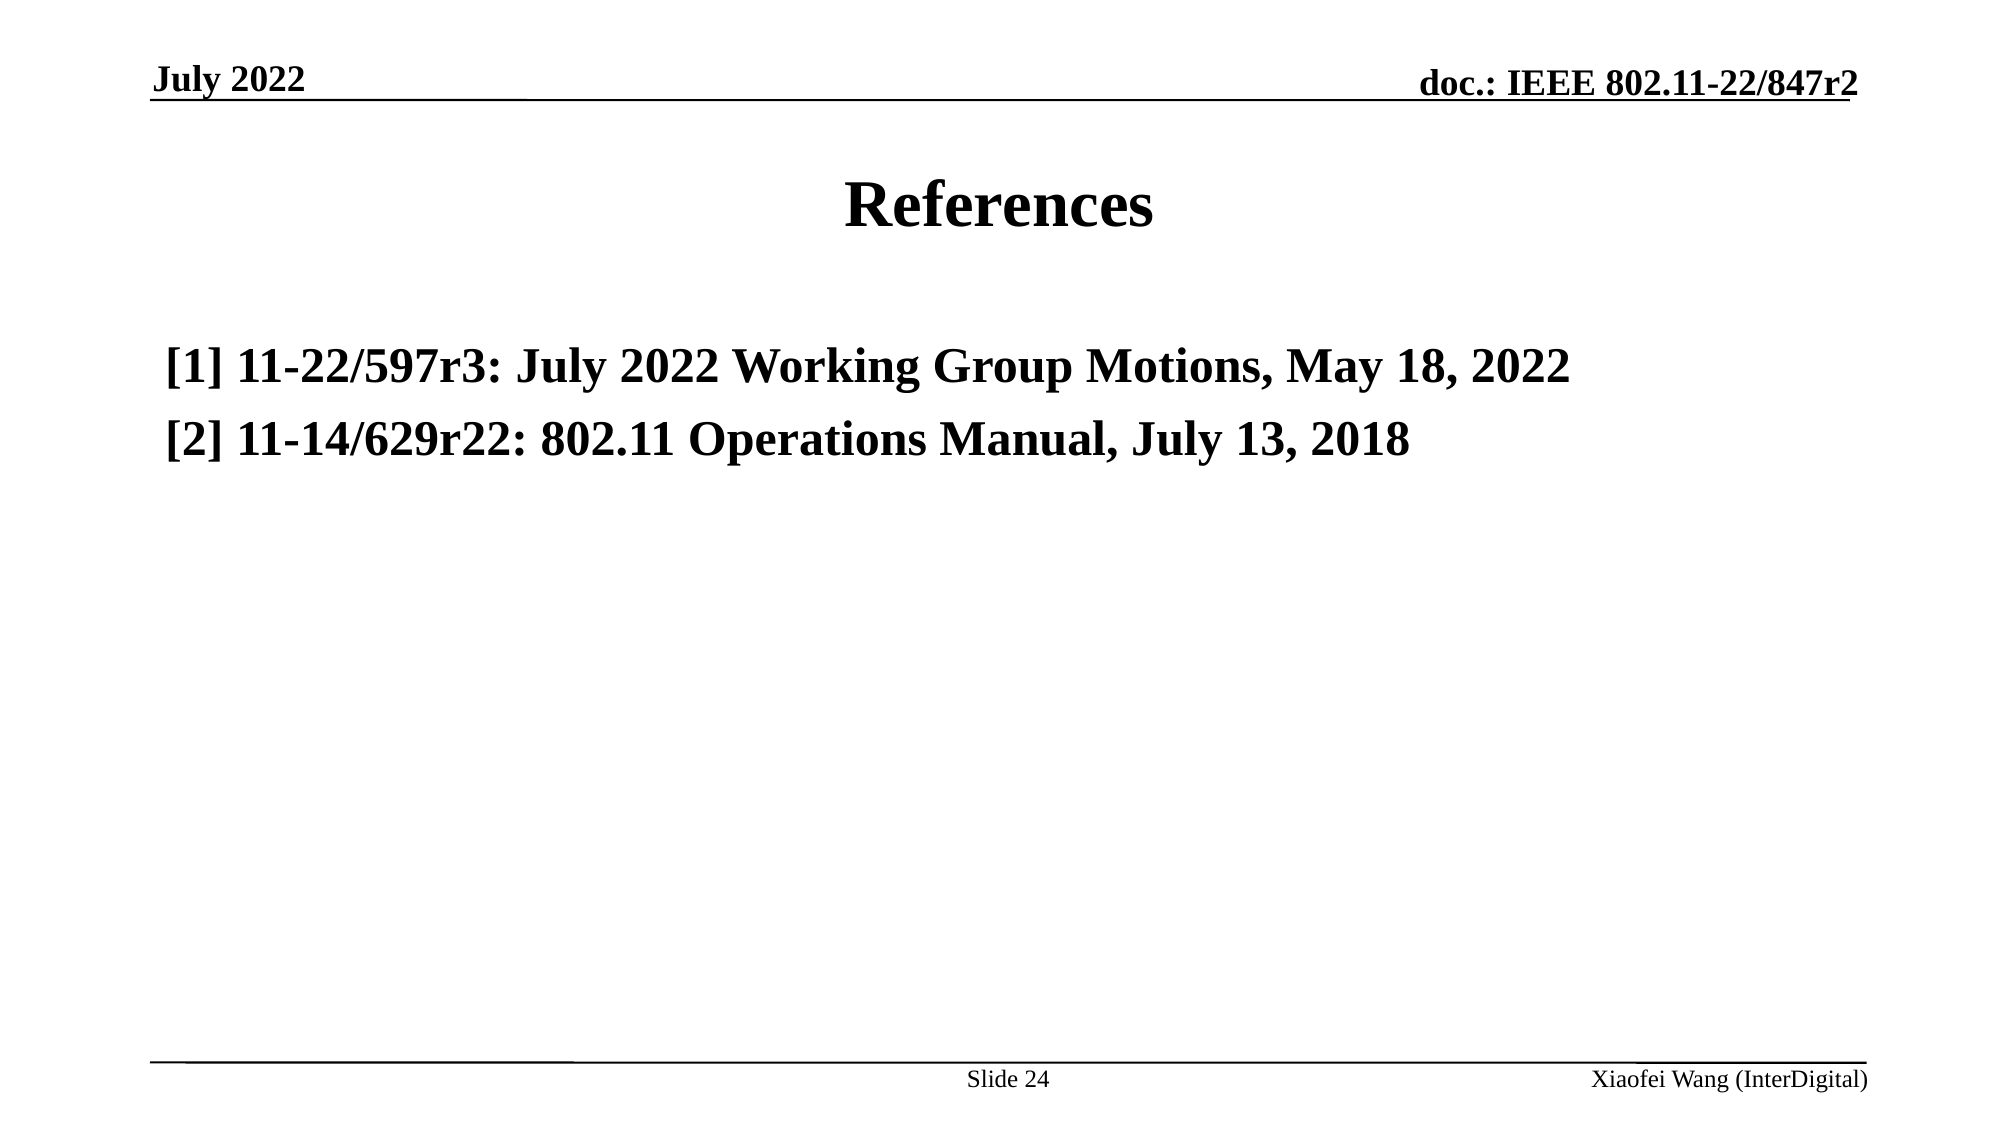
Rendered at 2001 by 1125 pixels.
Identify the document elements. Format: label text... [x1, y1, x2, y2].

slide_number Slide 24 [950, 1061, 1067, 1123]
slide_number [152, 54, 563, 100]
title References [149, 112, 1850, 288]
footer Xiaofei Wang (InterDigital) [1171, 1061, 1869, 1093]
list [1] 11-22/597r3: July 2022 Working Group Motions, May 18, 2022 [2] 11-14/629r22: 802.11 Operations Manual, July 13, 2018 [149, 324, 1850, 1000]
